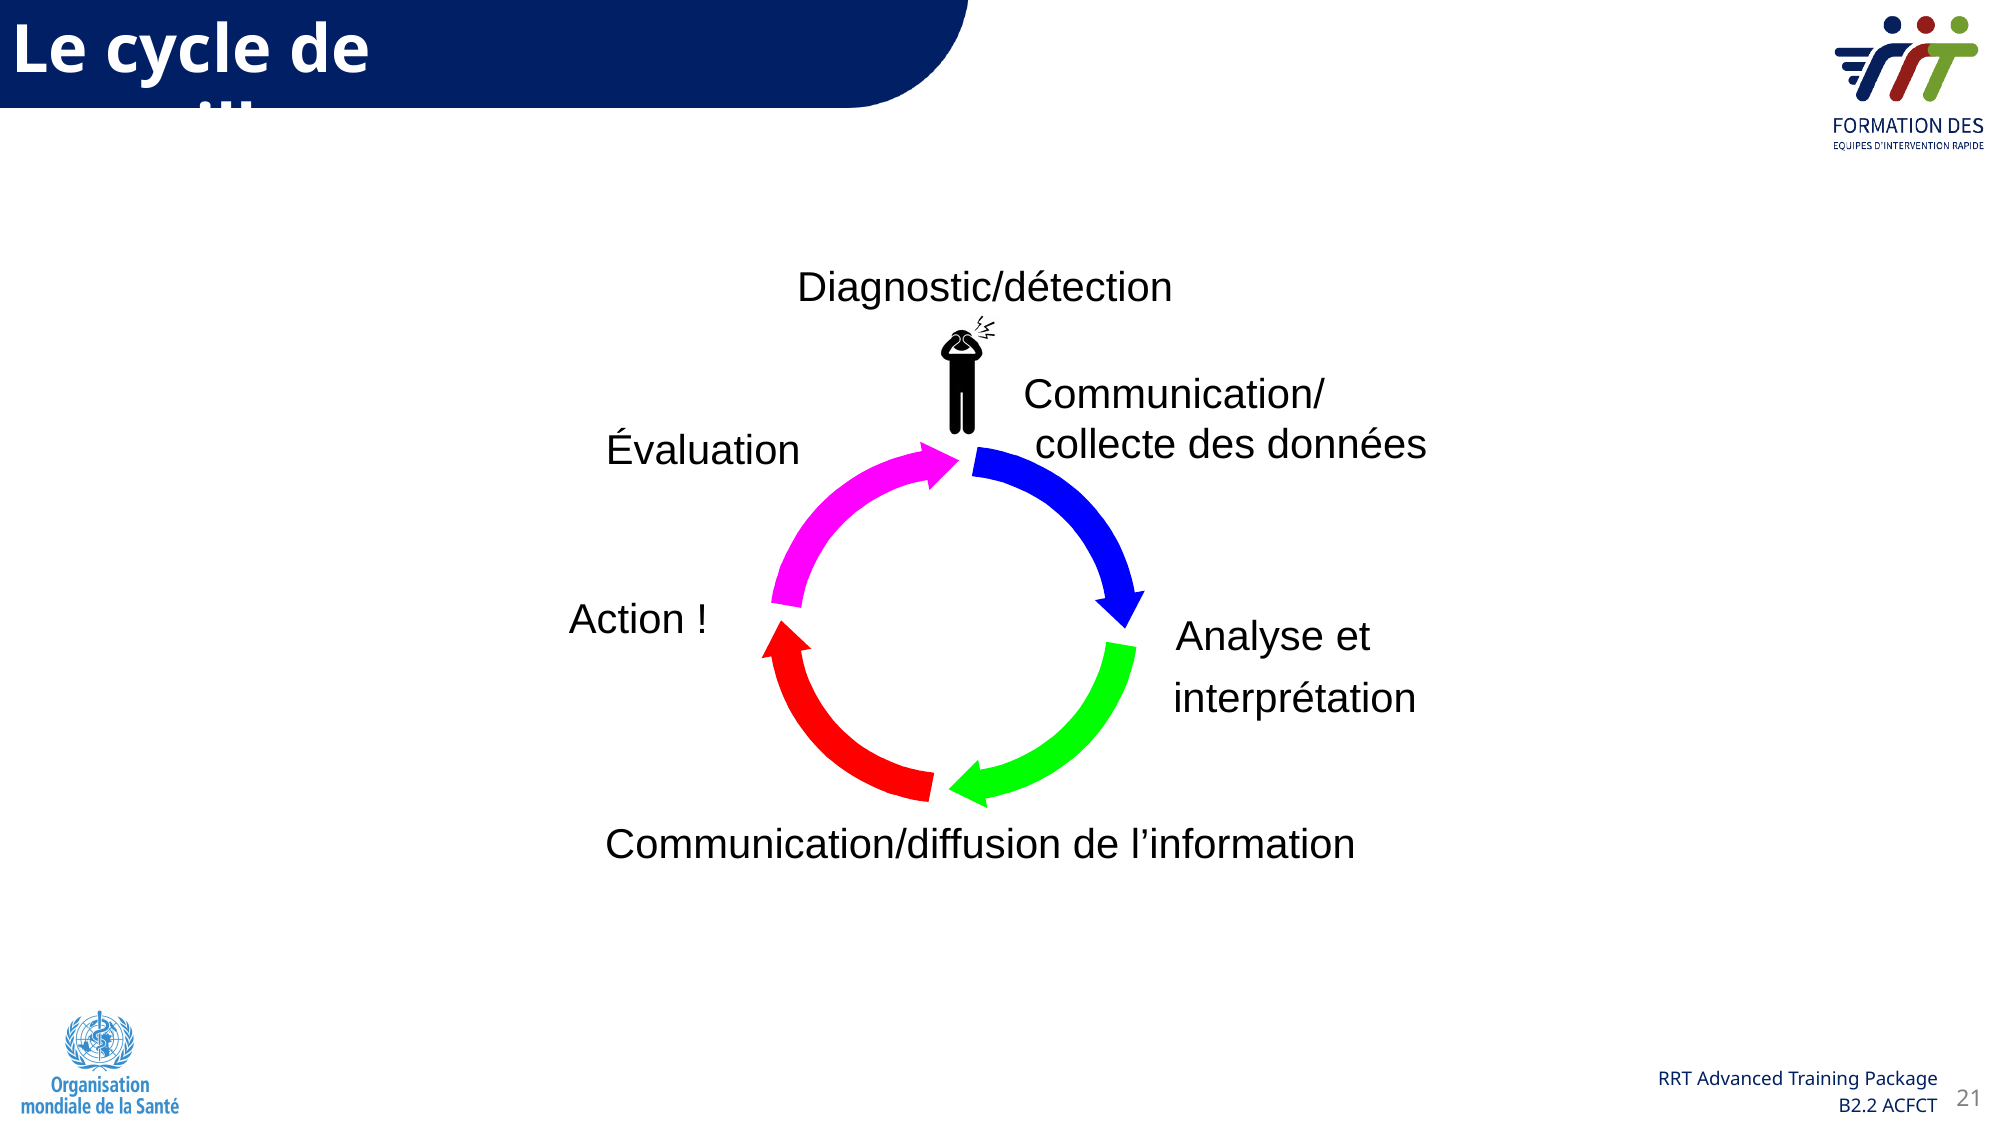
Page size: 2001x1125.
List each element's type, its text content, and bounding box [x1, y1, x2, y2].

text_box Communication/diffusion de l’information [506, 820, 1455, 874]
picture [0, 0, 969, 108]
text_box Analyse et [1160, 612, 1386, 666]
text_box Action ! [554, 595, 758, 649]
text_box Diagnostic/détection [782, 264, 1189, 317]
text_box interprétation [1158, 674, 1432, 727]
picture [20, 1009, 180, 1115]
text_box Évaluation [591, 427, 857, 480]
picture [1833, 15, 1984, 151]
picture [924, 310, 1007, 438]
text_box Communication/ collecte des données [1008, 359, 1443, 474]
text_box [758, 438, 1149, 812]
text_box Le cycle de surveillance [0, 0, 794, 98]
